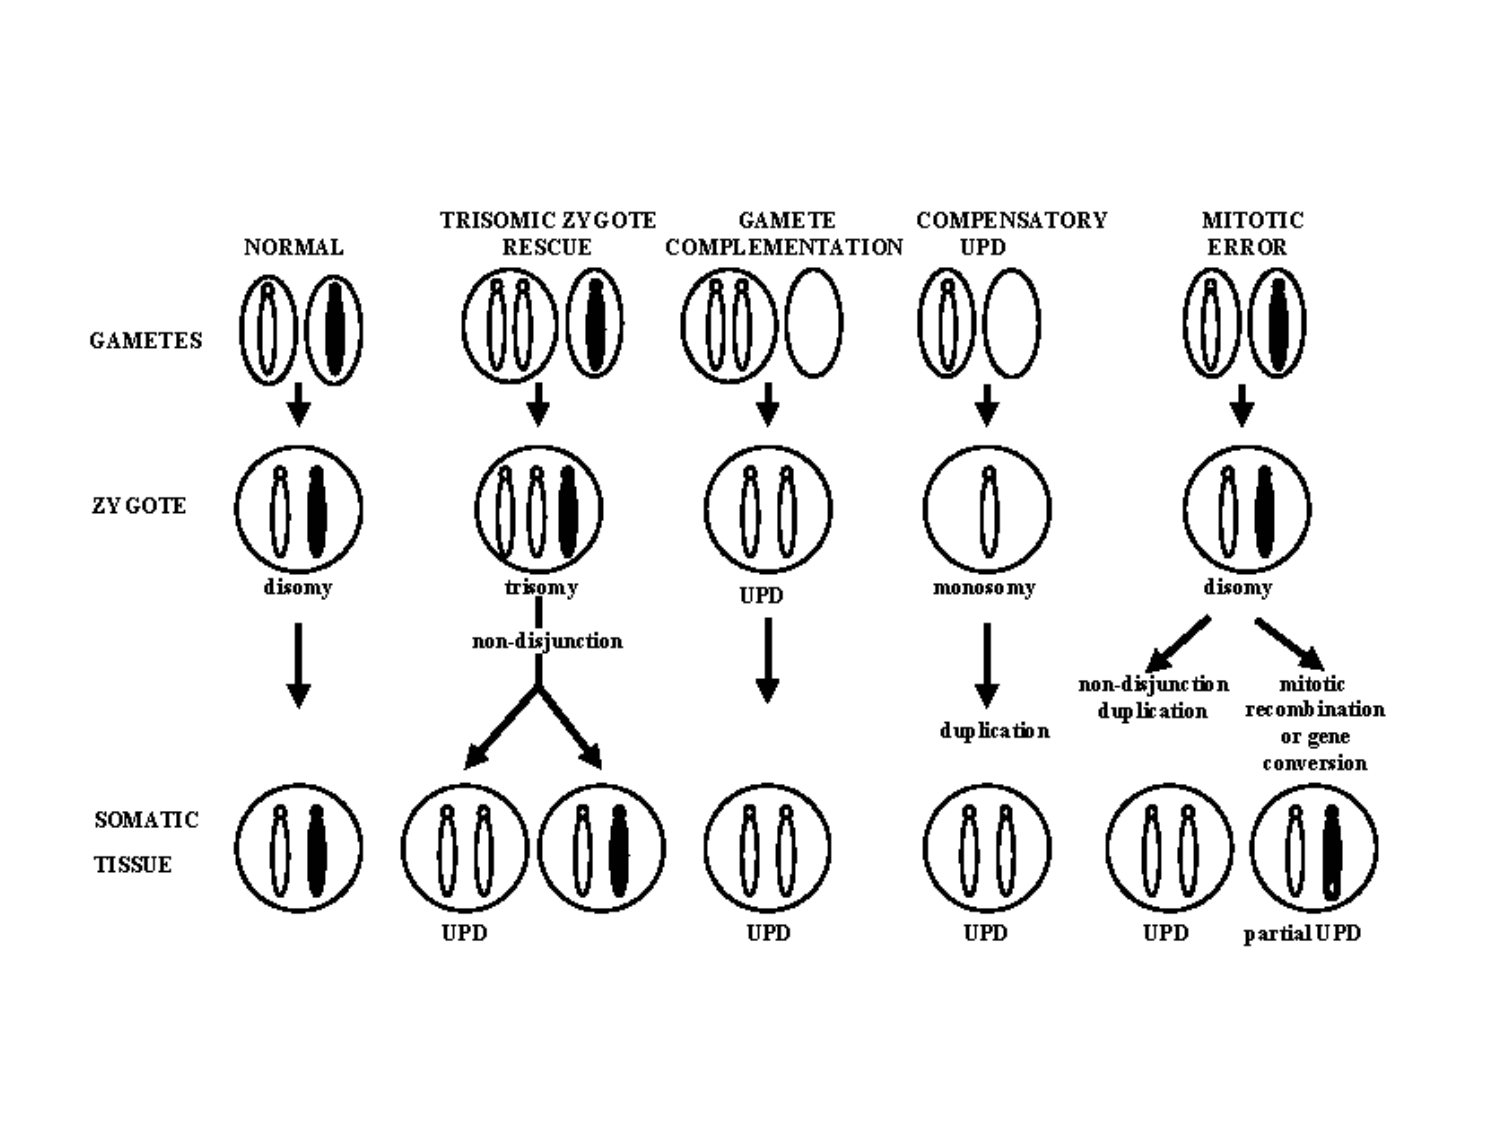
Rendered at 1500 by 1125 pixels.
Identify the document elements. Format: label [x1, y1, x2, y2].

picture [62, 162, 1438, 1029]
